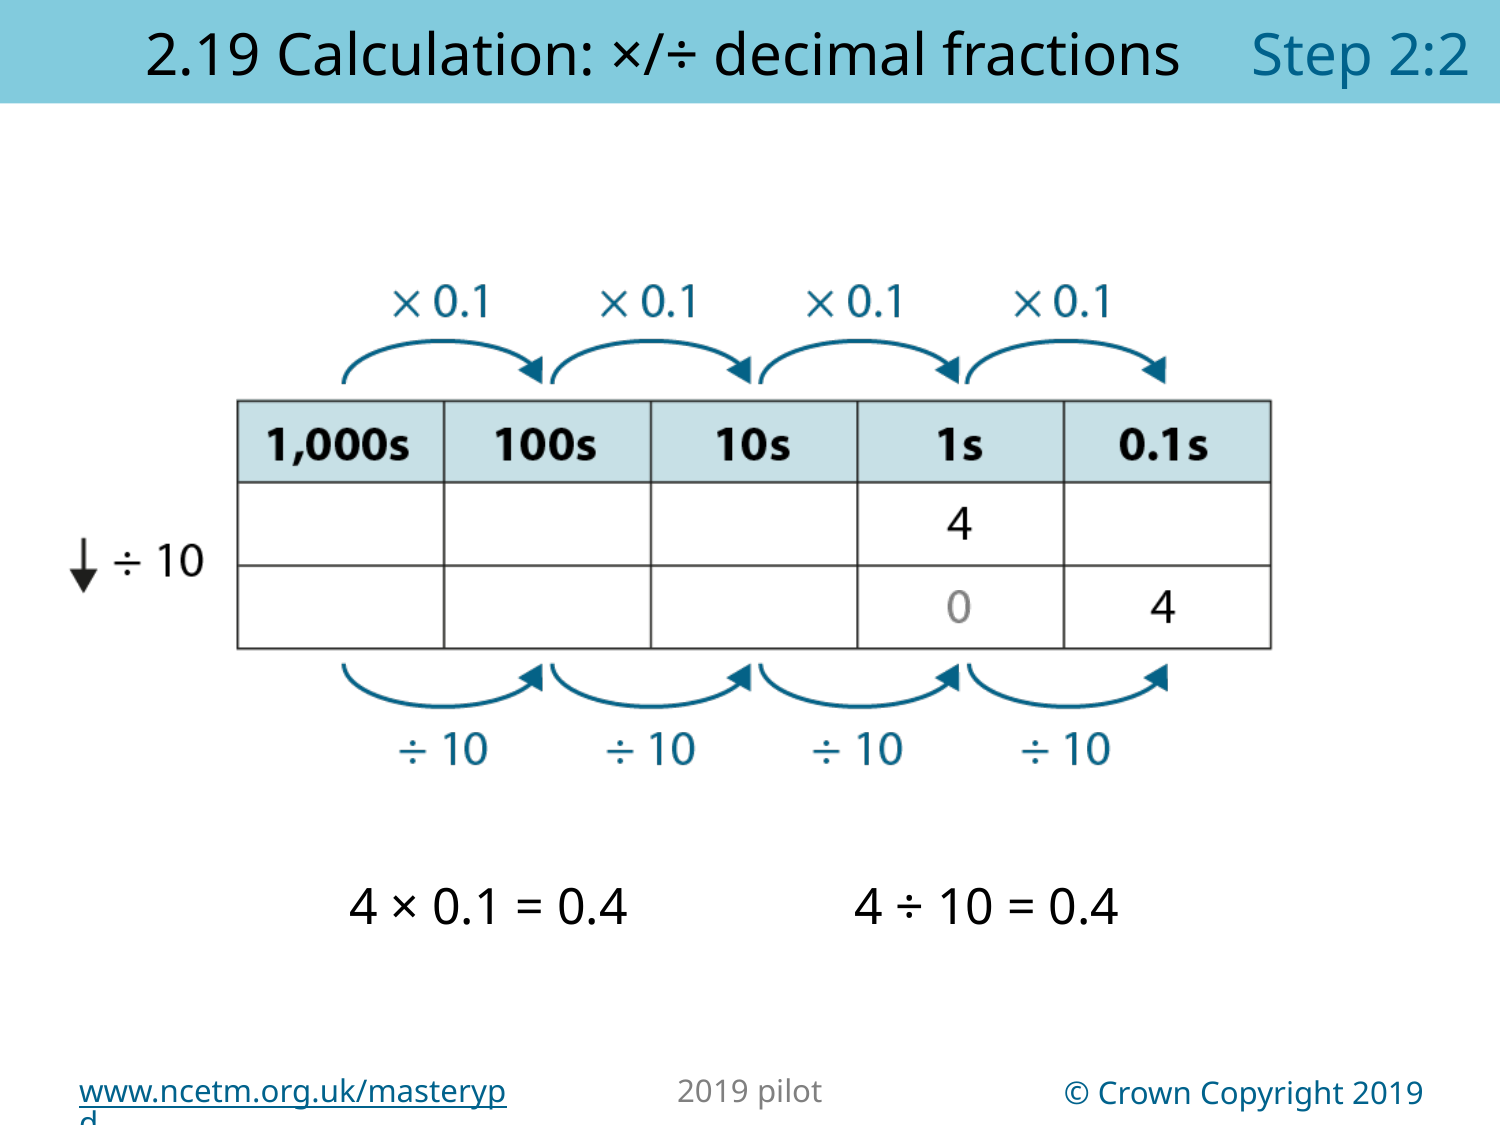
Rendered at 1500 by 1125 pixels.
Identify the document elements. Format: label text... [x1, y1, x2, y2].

picture [62, 274, 1456, 858]
list 2.19 Calculation: ×/÷ decimal fractions Step 2:2 [0, 0, 1500, 104]
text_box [346, 866, 1124, 944]
